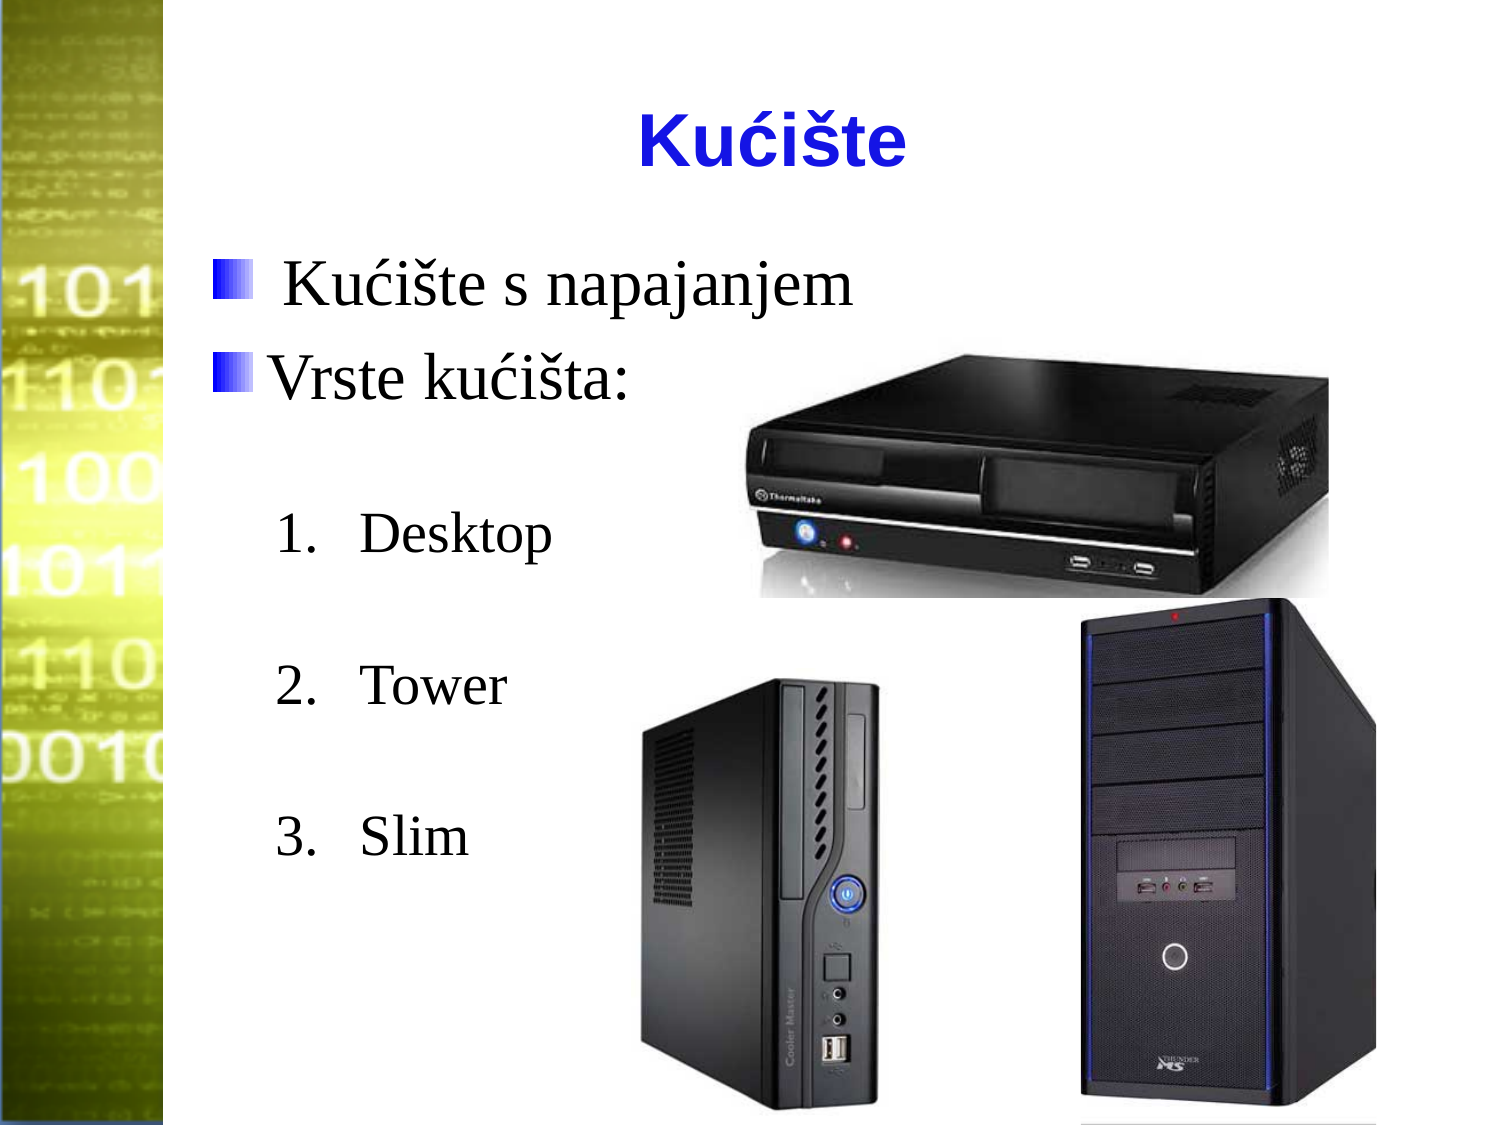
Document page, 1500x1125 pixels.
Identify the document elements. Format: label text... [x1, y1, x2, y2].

title Kućište [166, 42, 1411, 231]
list Kućište s napajanjem Vrste kućišta: Desktop Tower Slim [194, 231, 1388, 907]
picture [0, 0, 163, 1125]
picture [209, 349, 257, 396]
picture [737, 326, 1377, 1125]
picture [631, 668, 895, 1125]
picture [209, 255, 257, 303]
